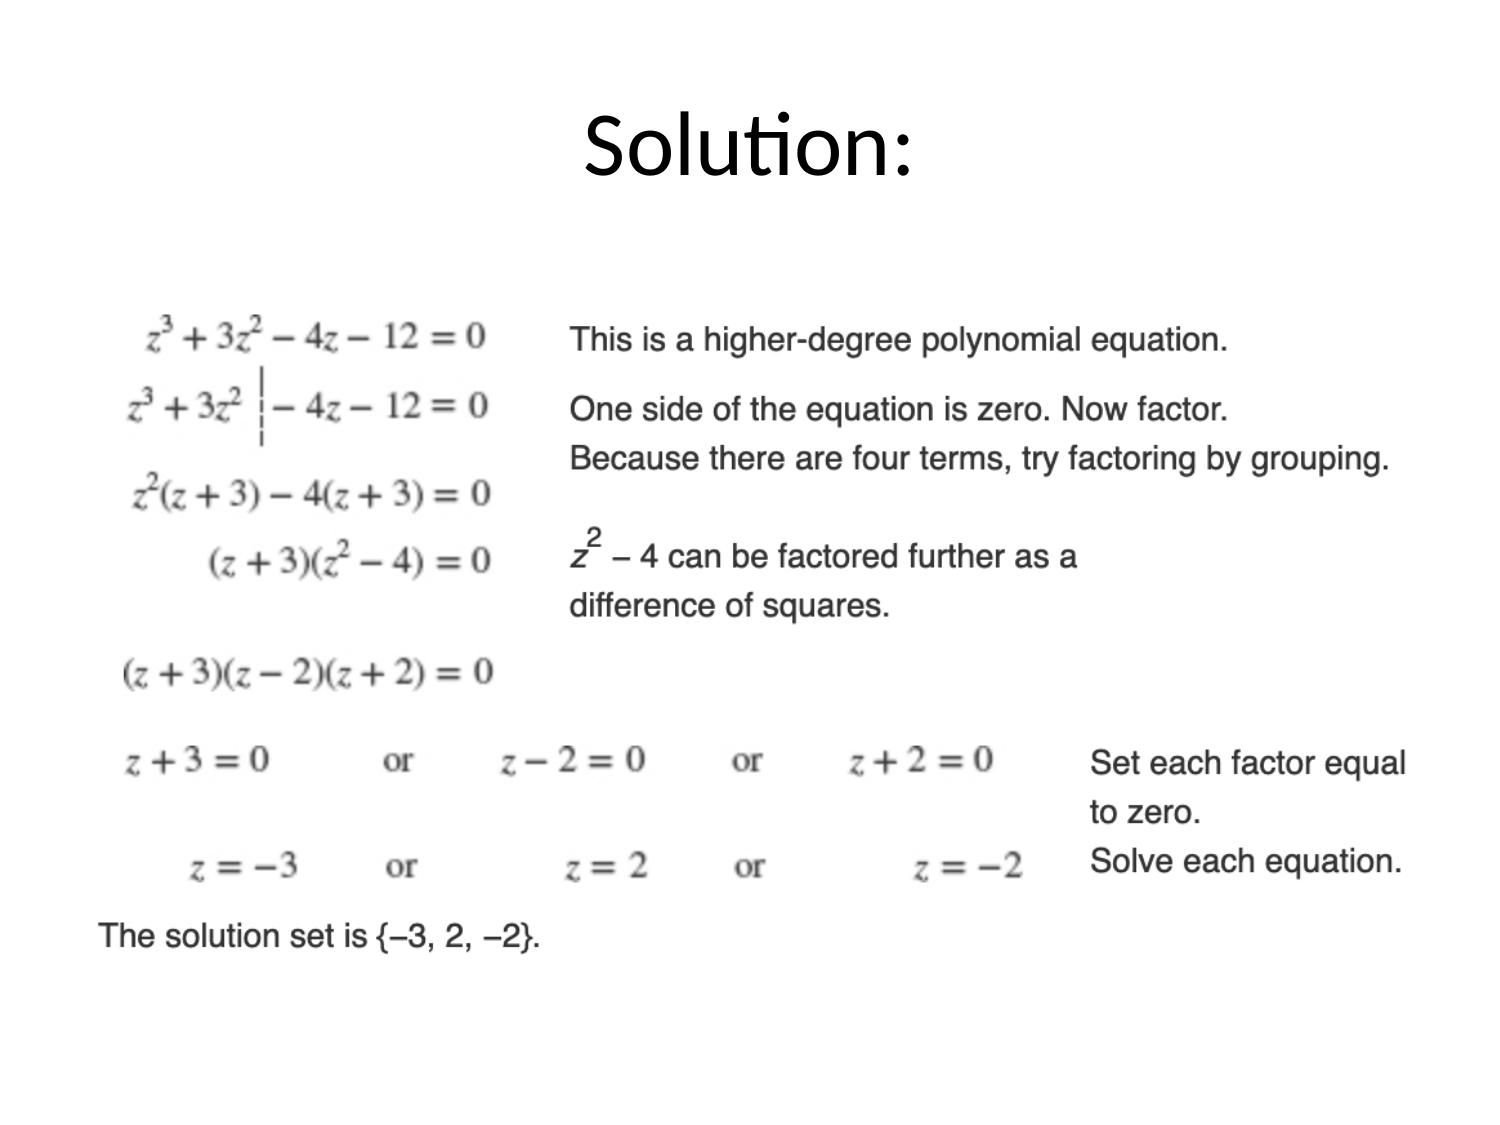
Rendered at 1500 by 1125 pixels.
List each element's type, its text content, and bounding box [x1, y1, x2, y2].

title Solution: [75, 45, 1425, 233]
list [74, 262, 1426, 1006]
